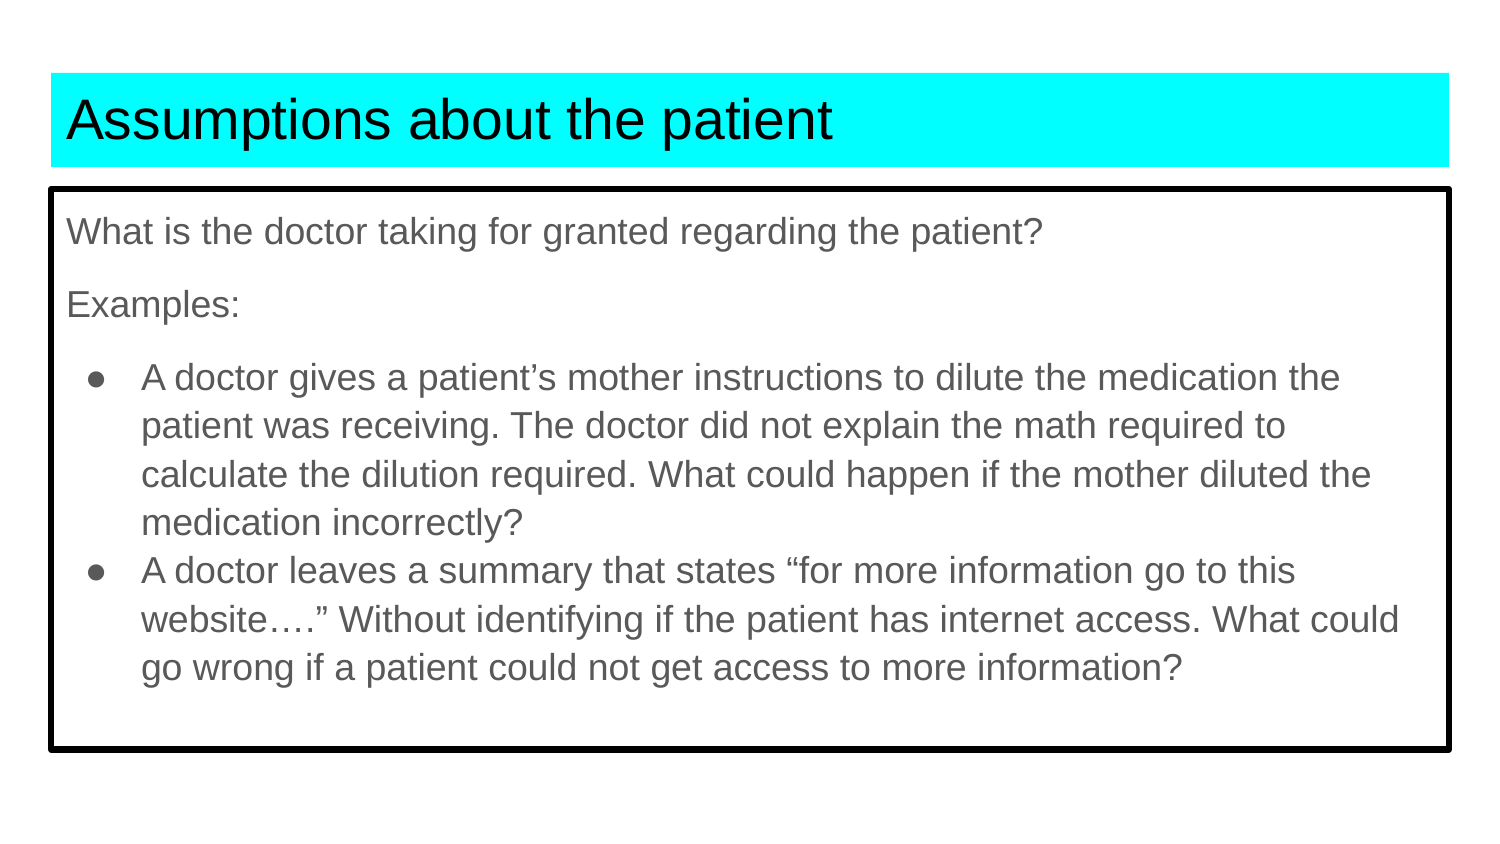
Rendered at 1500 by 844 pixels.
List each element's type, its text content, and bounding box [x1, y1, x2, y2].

list What is the doctor taking for granted regarding the patient? Examples: A doctor gives a patient’s mother instructions to dilute the medication the patient was receiving. The doctor did not explain the math required to calculate the dilution required. What could happen if the mother diluted the medication incorrectly? A doctor leaves a summary that states “for more information go to this website….” Without identifying if the patient has internet access. What could go wrong if a patient could not get access to more information? [51, 189, 1449, 750]
title Assumptions about the patient [51, 72, 1449, 167]
